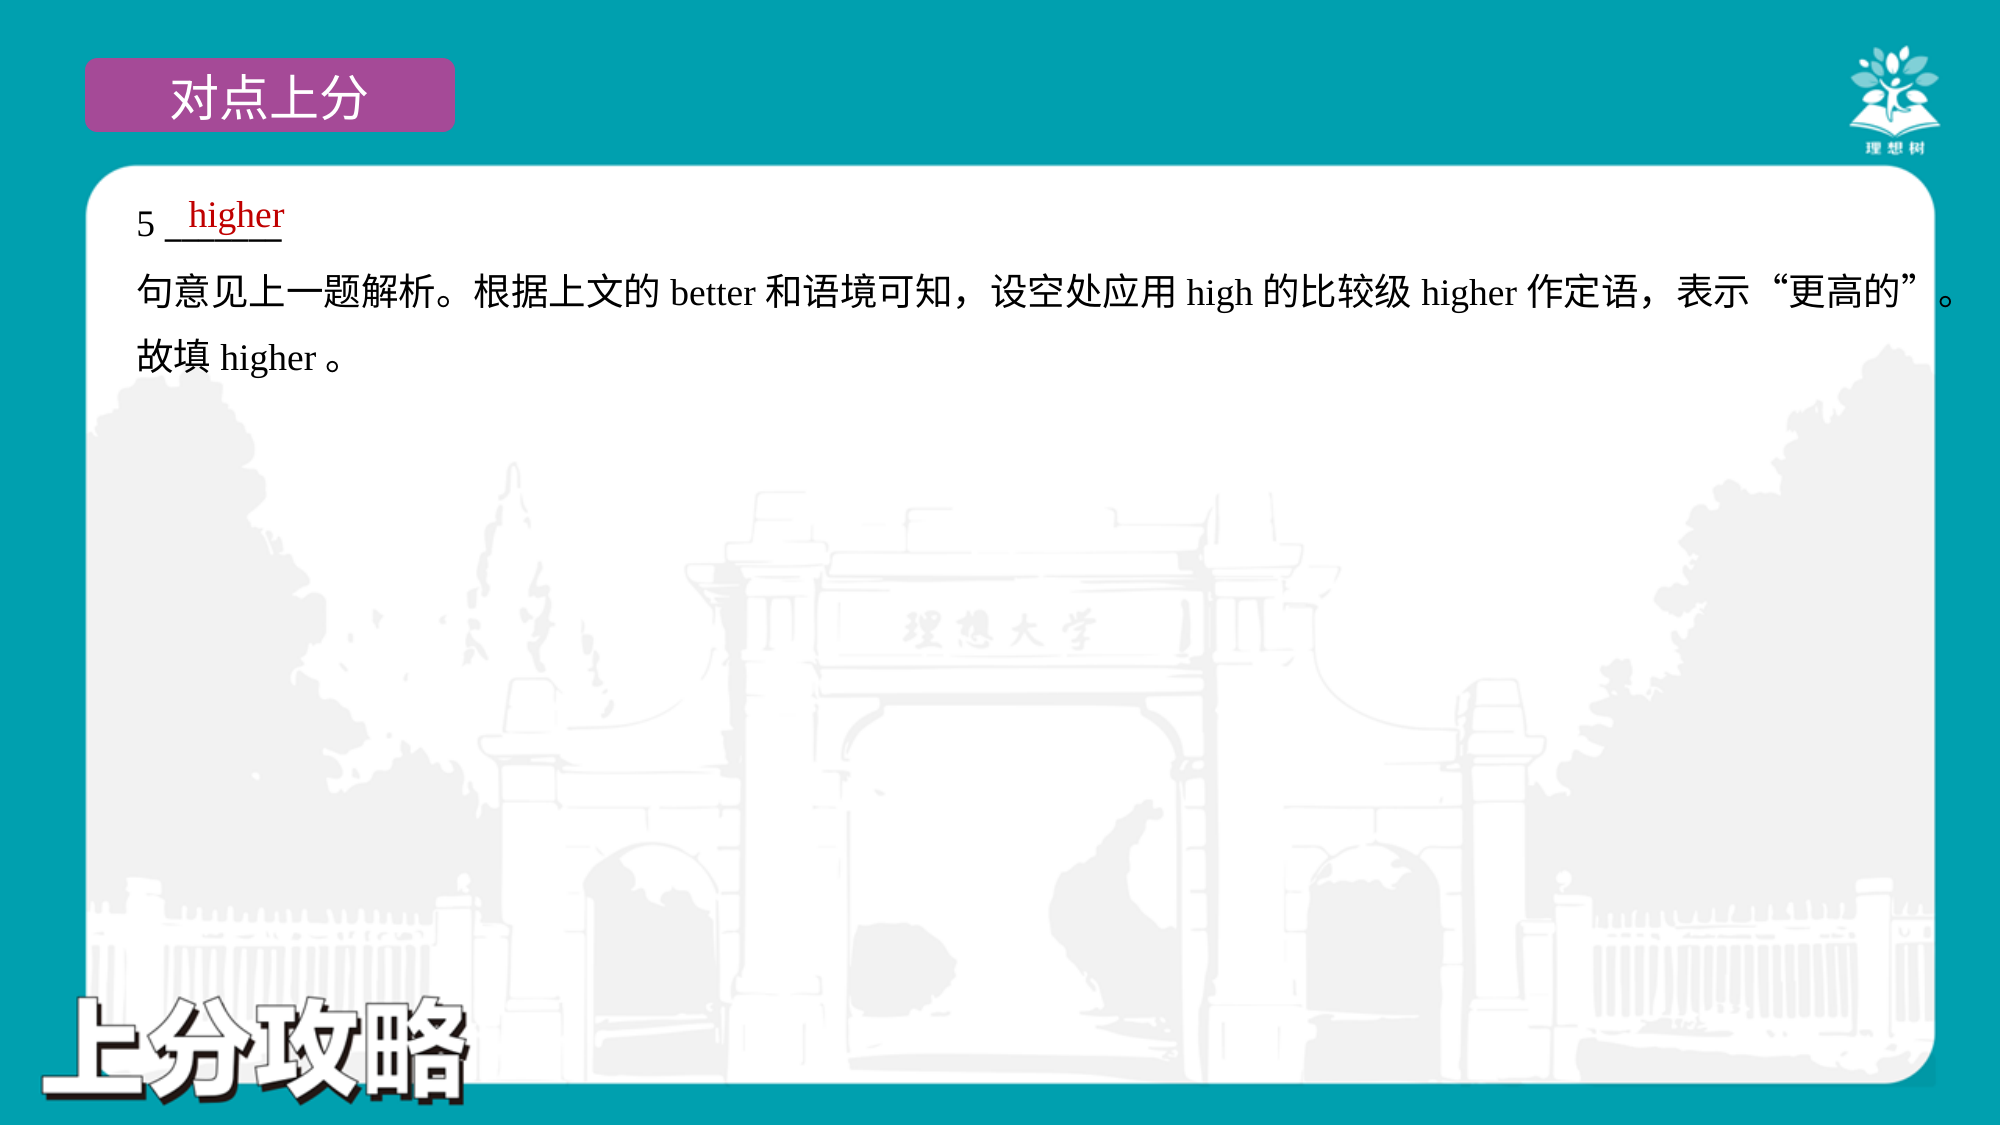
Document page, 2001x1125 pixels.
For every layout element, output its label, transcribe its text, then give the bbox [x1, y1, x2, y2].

text_box 5 _______ [136, 176, 1865, 237]
picture [0, 0, 2000, 1125]
text_box 句意见上一题解析。根据上文的better和语境可知，设空处应用high的比较级higher作定语，表示“更高的”。 故填higher。 [136, 244, 1865, 372]
text_box higher [174, 168, 298, 228]
